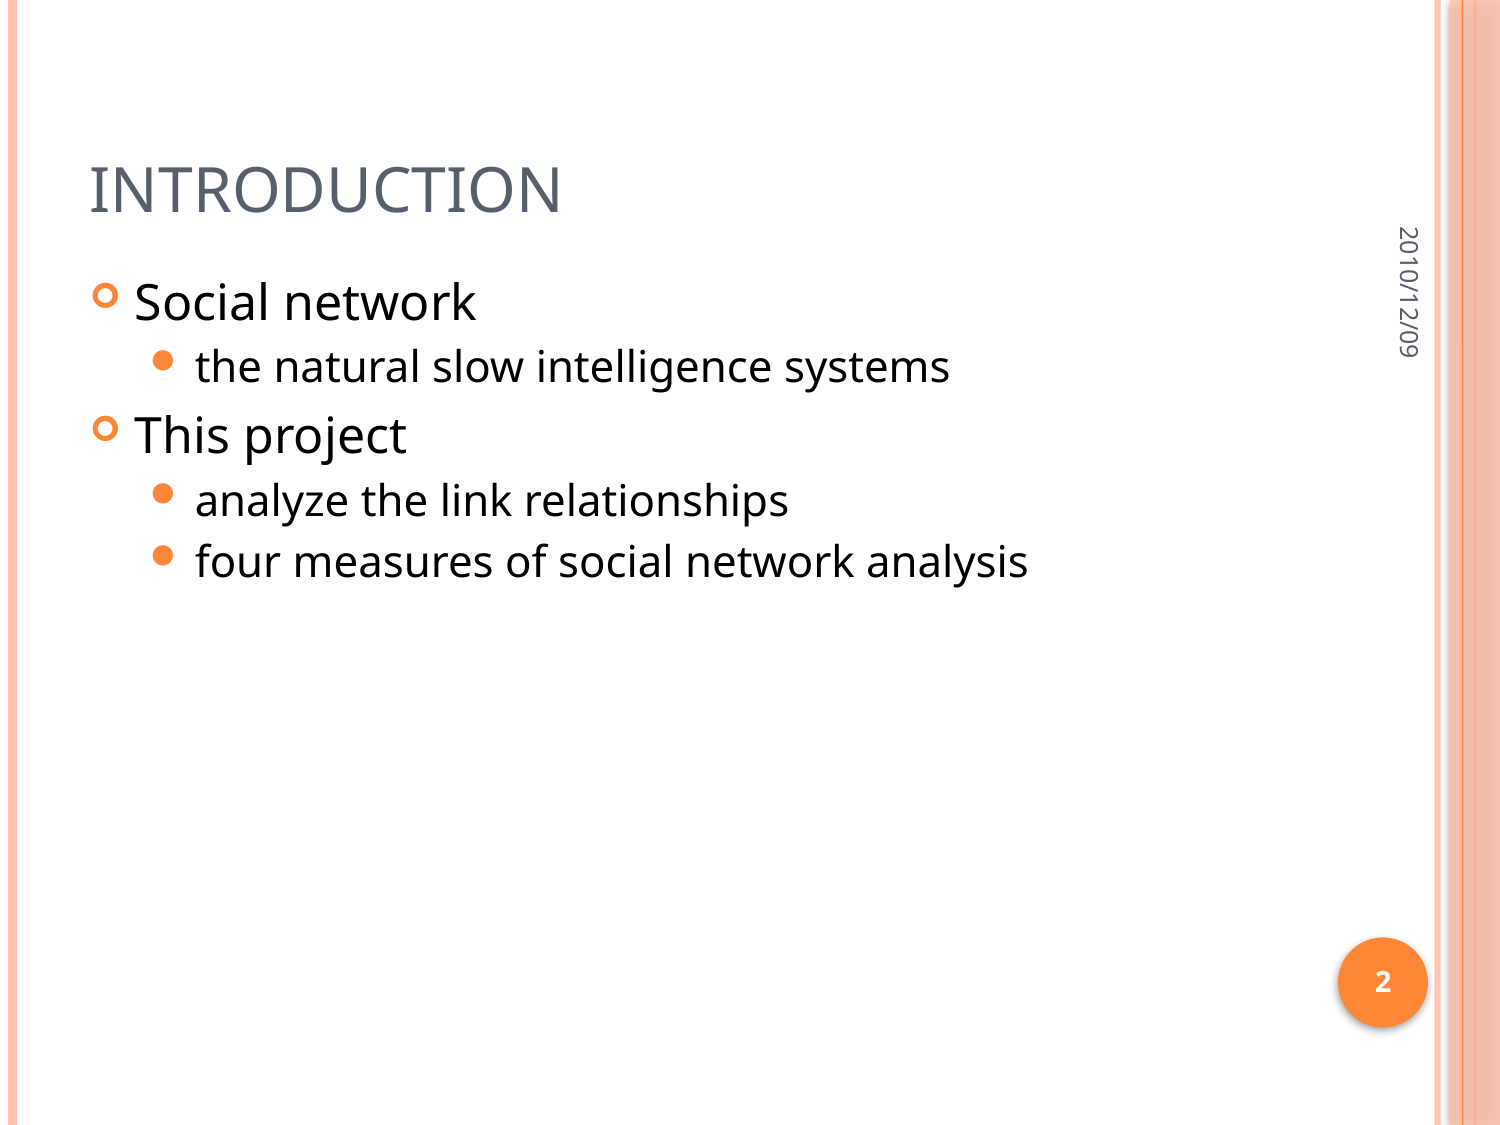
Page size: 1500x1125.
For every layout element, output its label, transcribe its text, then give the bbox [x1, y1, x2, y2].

list Social network the natural slow intelligence systems This project analyze the link relationships four measures of social network analysis [75, 262, 1300, 1062]
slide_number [1378, 43, 1442, 374]
slide_number 2 [1333, 940, 1434, 1027]
title Introduction [75, 45, 1300, 233]
